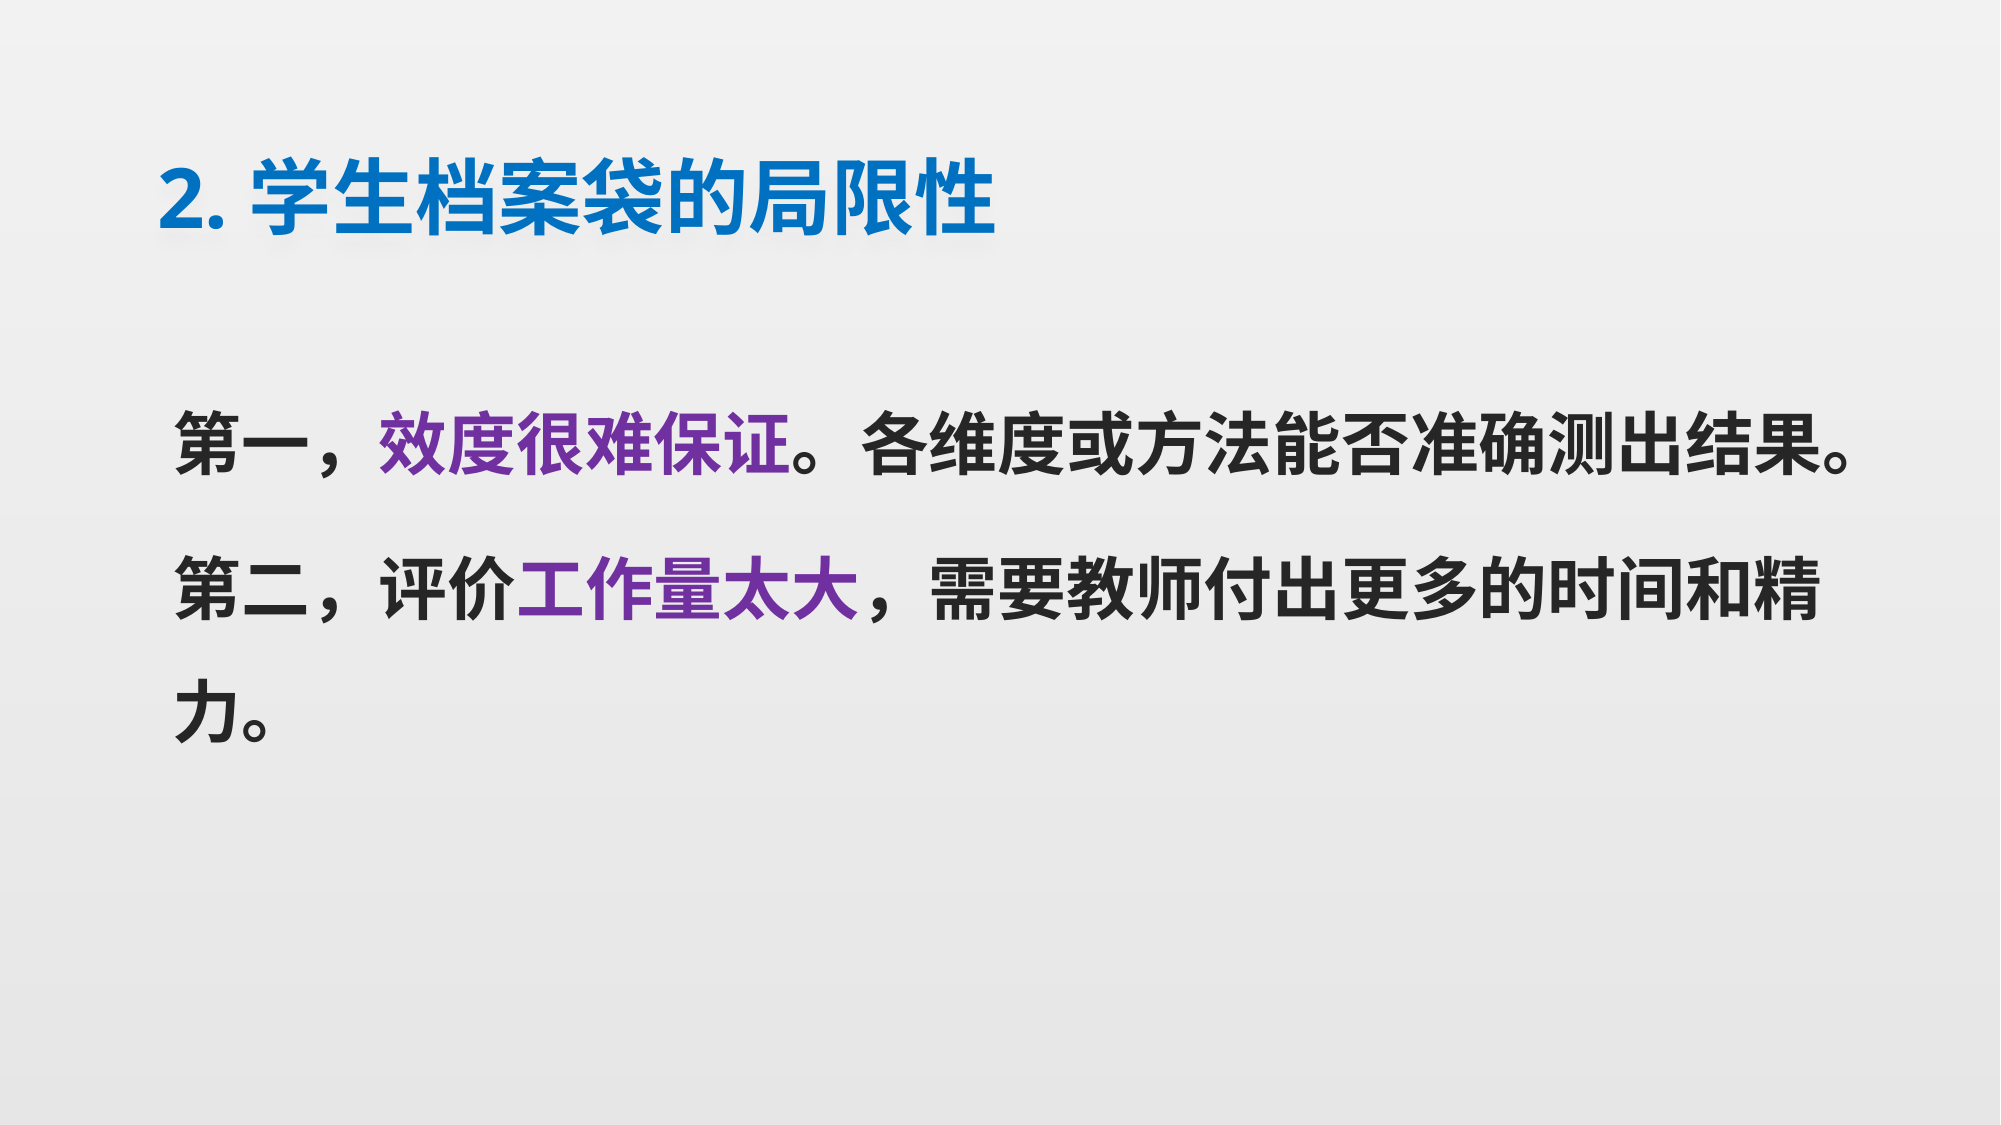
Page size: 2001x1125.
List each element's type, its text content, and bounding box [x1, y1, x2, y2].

list 第一，效度很难保证。各维度或方法能否准确测出结果。 第二，评价工作量太大，需要教师付出更多的时间和精力。 [152, 244, 1885, 1105]
title 2.学生档案袋的局限性 [115, 107, 1916, 295]
